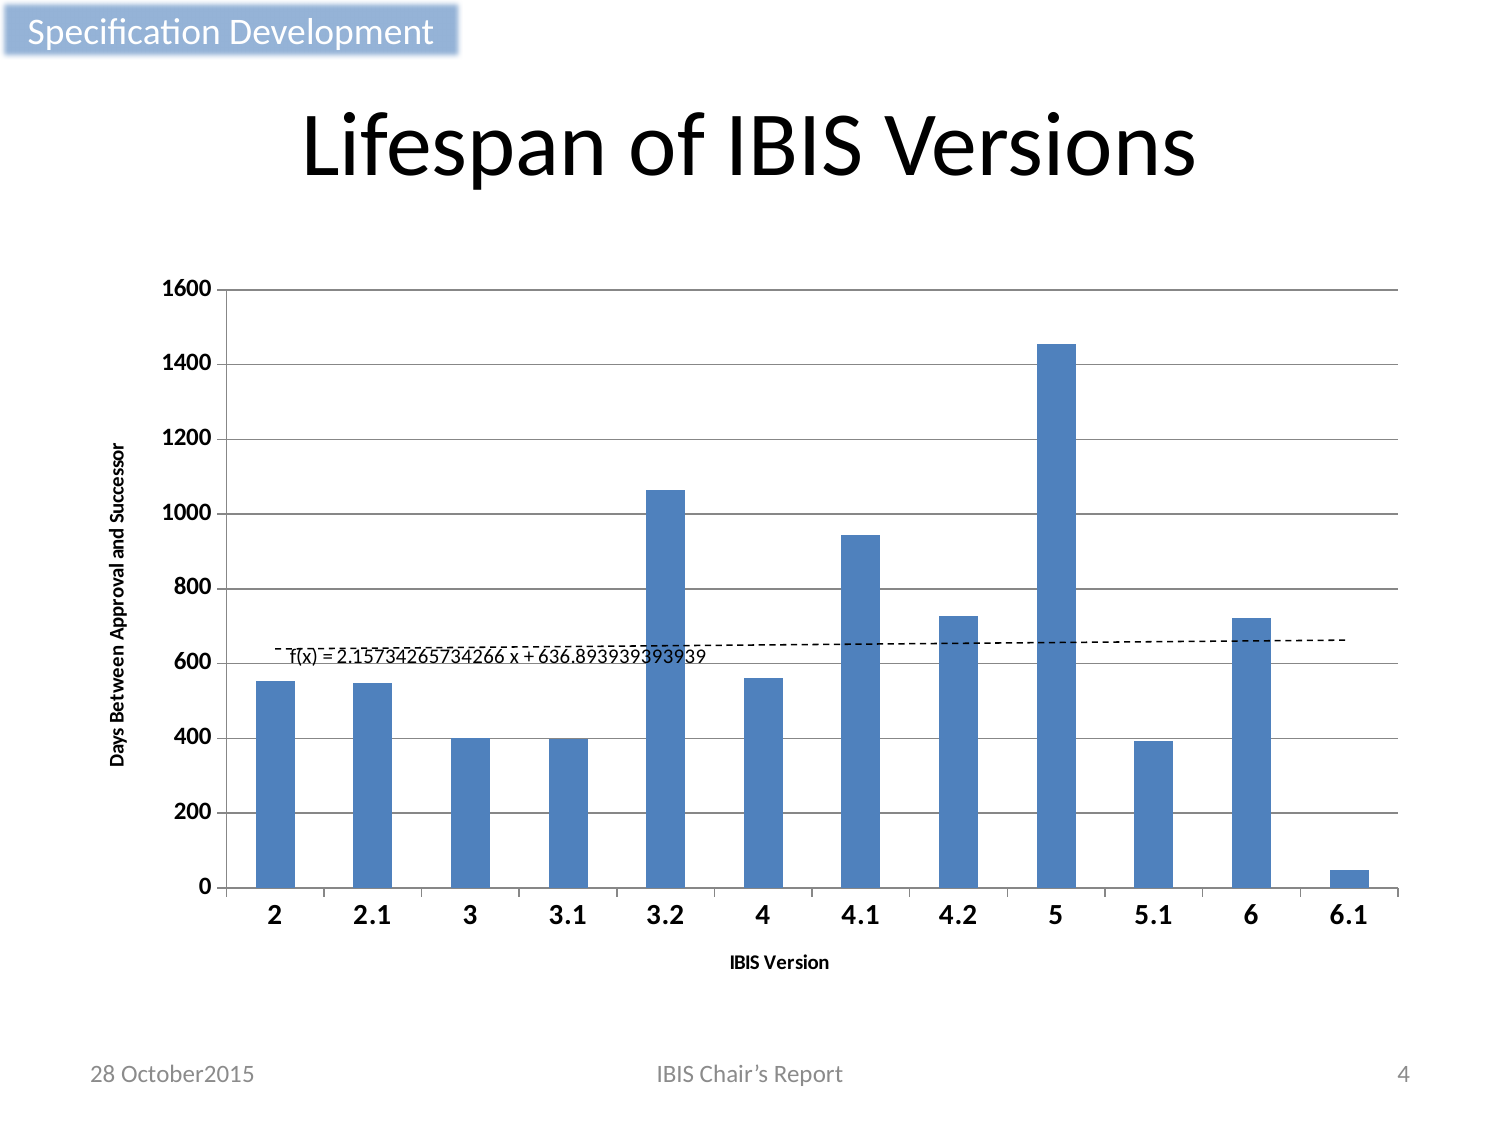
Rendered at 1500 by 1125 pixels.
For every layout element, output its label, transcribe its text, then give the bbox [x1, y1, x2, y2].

title Lifespan of IBIS Versions [75, 45, 1425, 233]
footer IBIS Chair’s Report [512, 1042, 988, 1103]
slide_number 4 [1074, 1042, 1425, 1103]
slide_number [75, 1042, 425, 1103]
text_box Specification Development [8, 8, 455, 52]
chart [74, 262, 1426, 1006]
